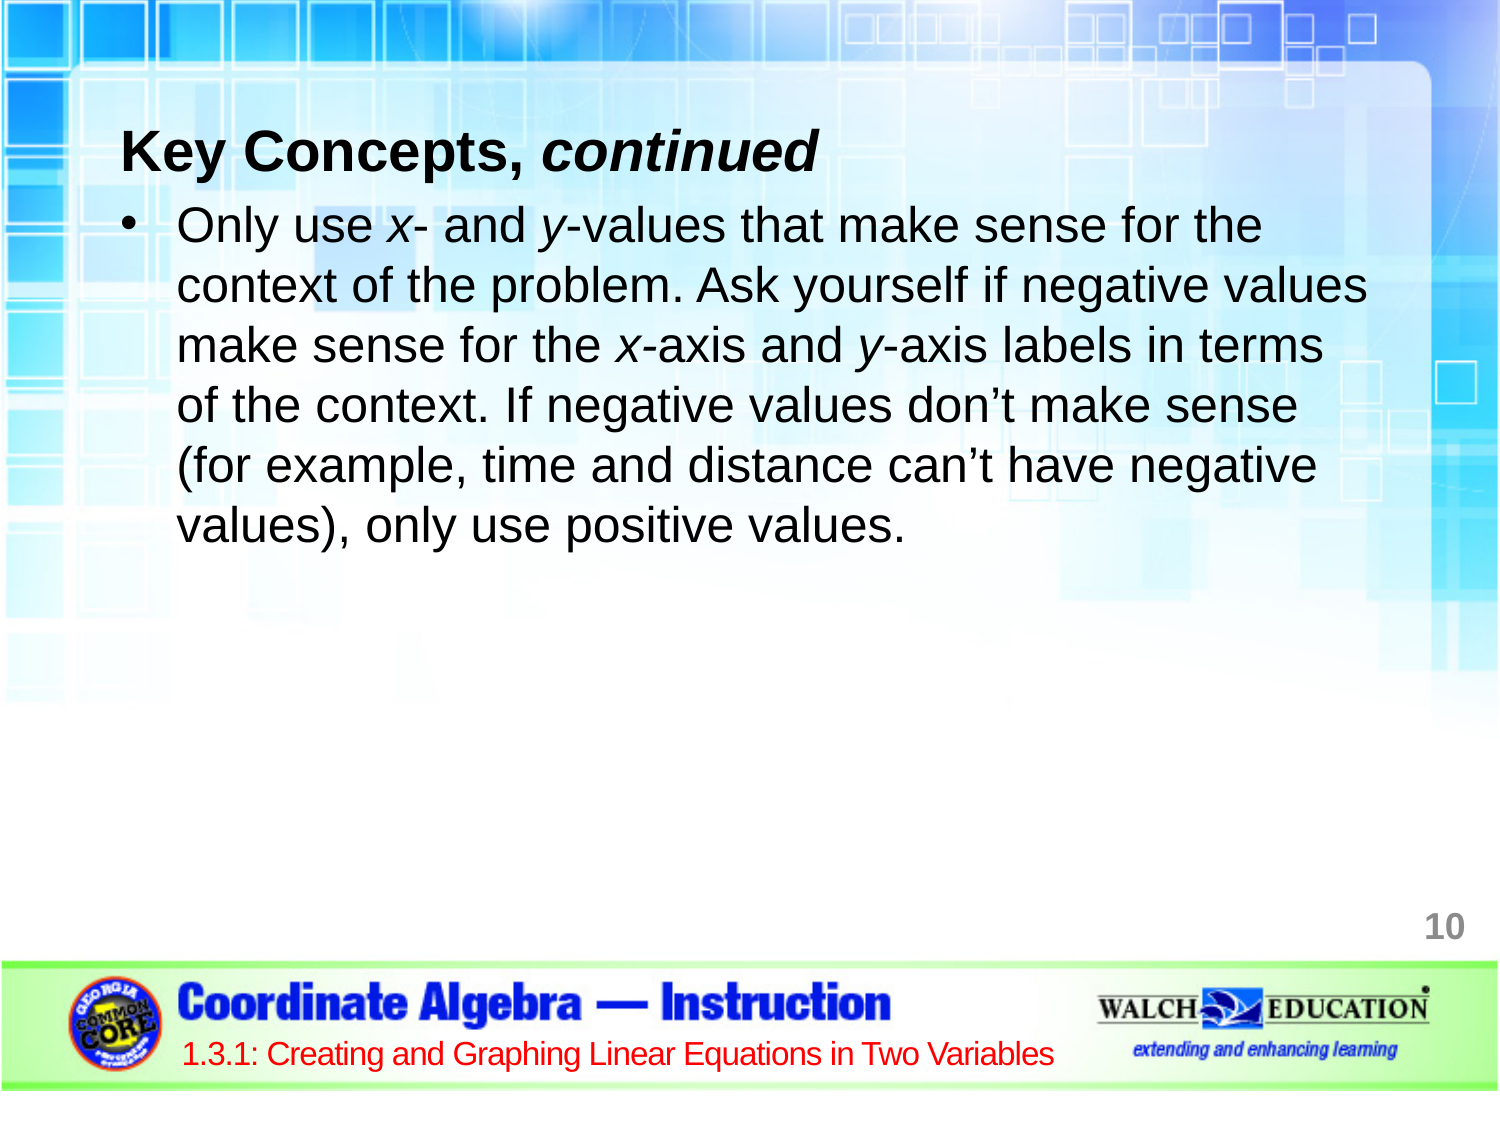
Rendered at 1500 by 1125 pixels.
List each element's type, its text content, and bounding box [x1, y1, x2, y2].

picture [1, 0, 1500, 1091]
slide_number 10 [1361, 901, 1481, 949]
subtitle Key Concepts, continued Only use x- and y-values that make sense for the context of the problem. Ask yourself if negative values make sense for the x-axis and y-axis labels in terms of the context. If negative values don’t make sense (for example, time and distance can’t have negative values), only use positive values. [105, 105, 1394, 925]
list 1.3.1: Creating and Graphing Linear Equations in Two Variables [166, 1024, 1146, 1069]
